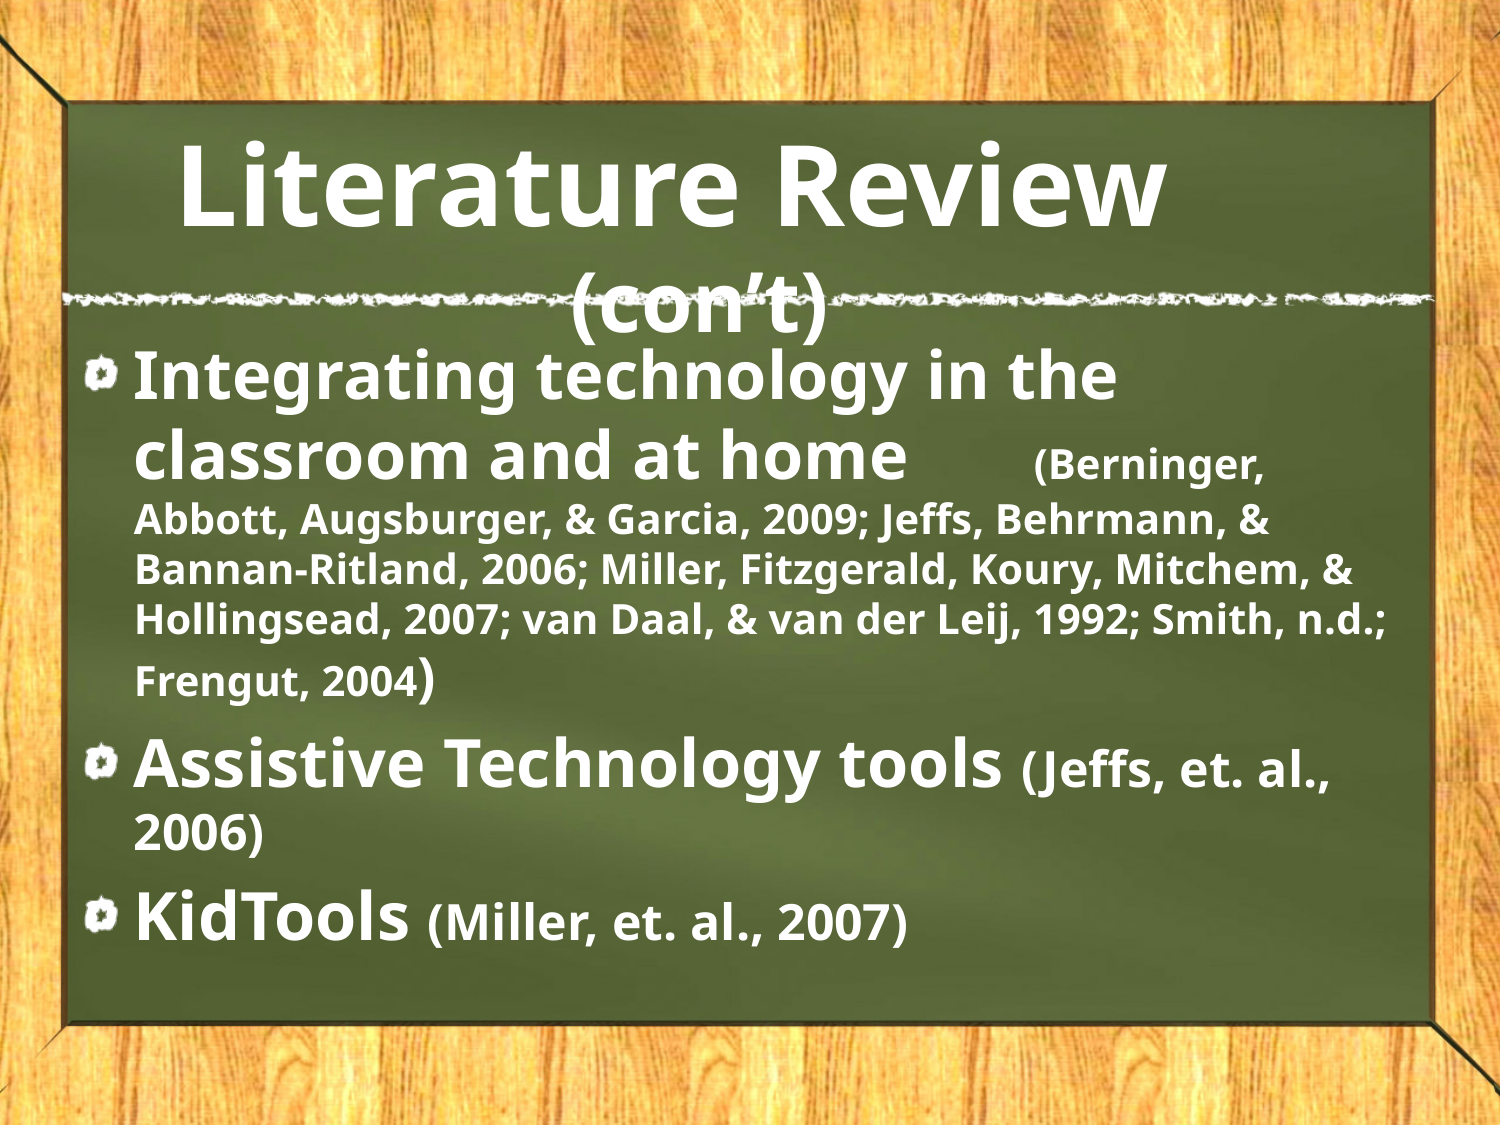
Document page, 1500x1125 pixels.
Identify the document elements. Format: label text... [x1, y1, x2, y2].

title Literature Review (con’t) [112, 137, 1288, 324]
list Integrating technology in the classroom and at home (Berninger, Abbott, Augsburger, & Garcia, 2009; Jeffs, Behrmann, & Bannan-Ritland, 2006; Miller, Fitzgerald, Koury, Mitchem, & Hollingsead, 2007; van Daal, & van der Leij, 1992; Smith, n.d.; Frengut, 2004) Assistive Technology tools (Jeffs, et. al., 2006) KidTools (Miller, et. al., 2007) [62, 324, 1426, 1001]
picture [0, 0, 1500, 1125]
